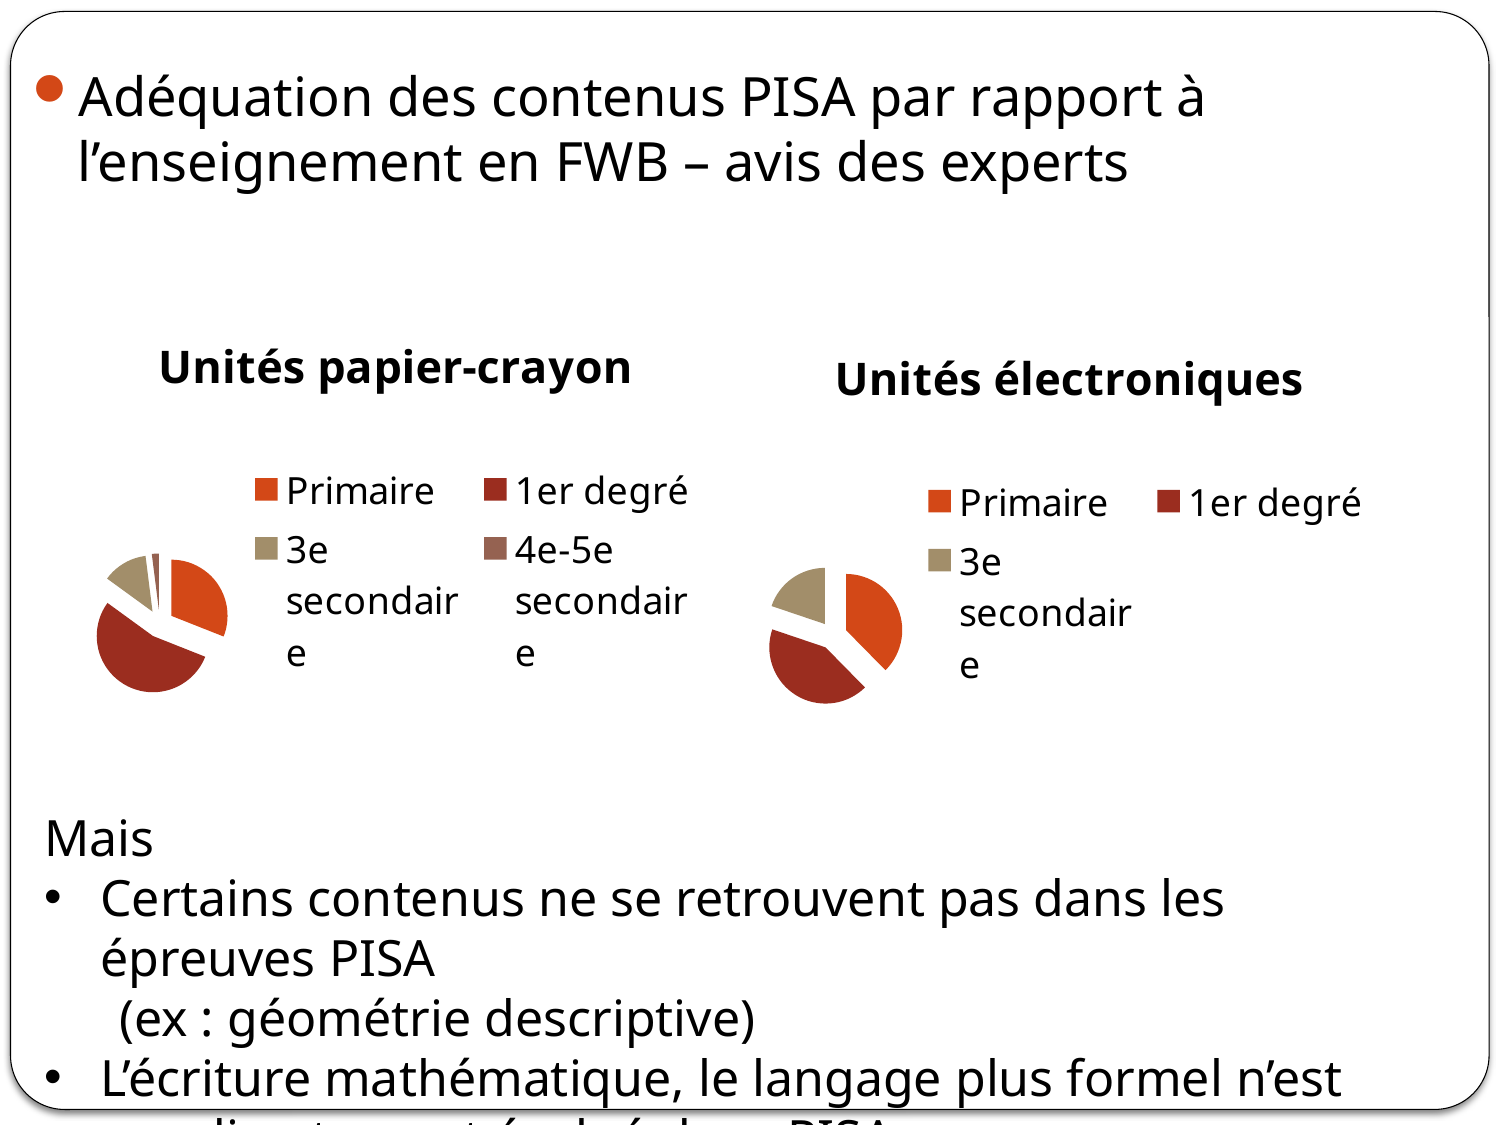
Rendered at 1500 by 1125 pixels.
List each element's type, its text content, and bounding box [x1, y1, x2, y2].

chart [749, 314, 1389, 851]
text_box Mais Certains contenus ne se retrouvent pas dans les épreuves PISA (ex : géométrie descriptive) L’écriture mathématique, le langage plus formel n’est pas directement évalué dans PISA [29, 798, 1436, 1125]
list Adéquation des contenus PISA par rapport à l’enseignement en FWB – avis des experts [17, 54, 1441, 693]
chart [76, 302, 715, 839]
